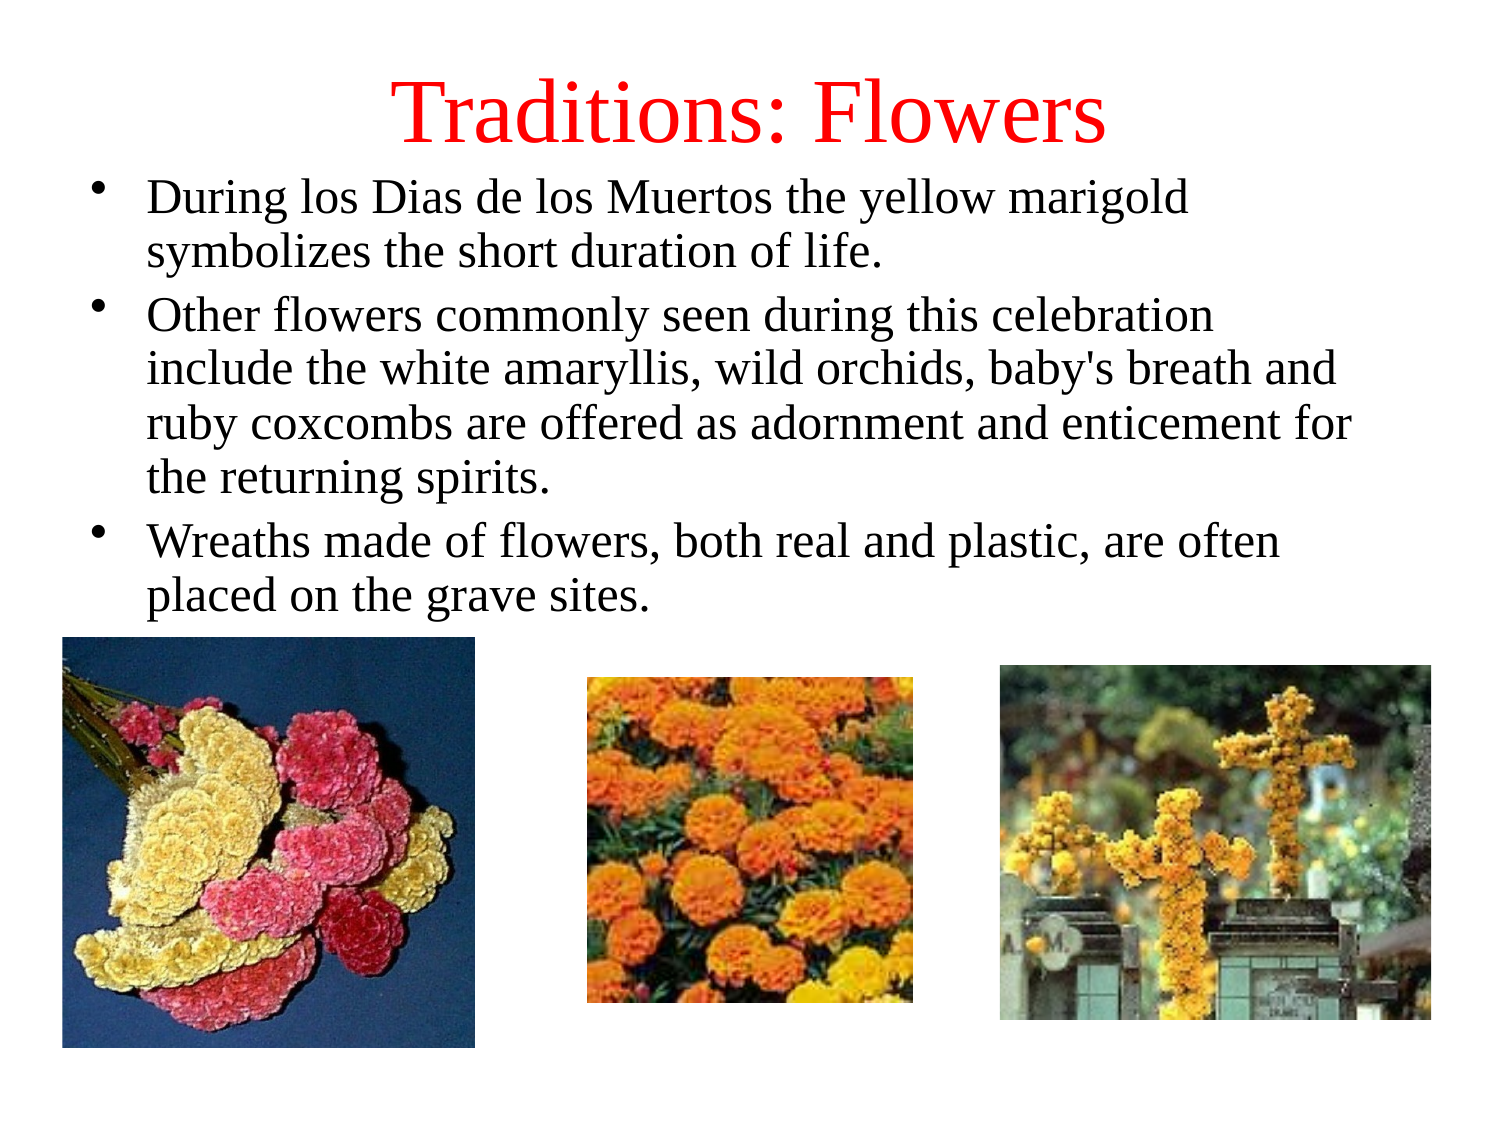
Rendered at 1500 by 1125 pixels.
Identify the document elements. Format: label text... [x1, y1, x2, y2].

title Traditions: Flowers [112, 12, 1388, 162]
list During los Dias de los Muertos the yellow marigold symbolizes the short duration of life. Other flowers commonly seen during this celebration include the white amaryllis, wild orchids, baby's breath and ruby coxcombs are offered as adornment and enticement for the returning spirits. Wreaths made of flowers, both real and plastic, are often placed on the grave sites. [75, 162, 1388, 963]
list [999, 665, 1432, 1021]
picture [62, 637, 476, 1048]
picture [587, 677, 913, 1004]
